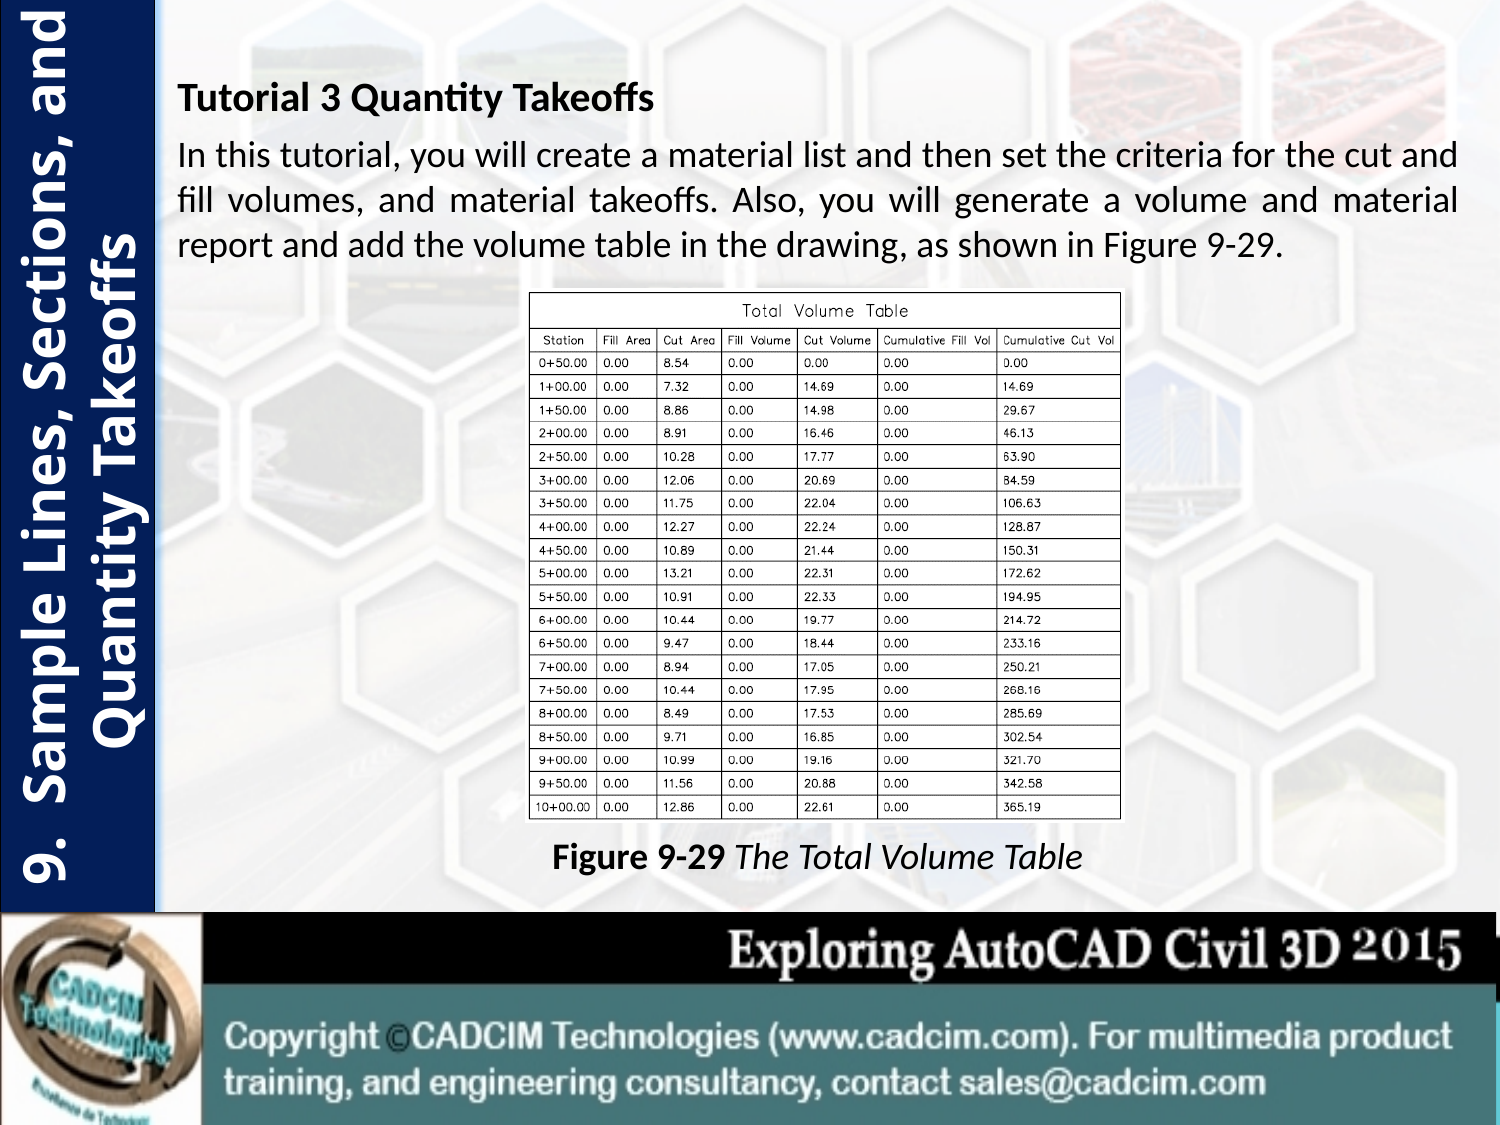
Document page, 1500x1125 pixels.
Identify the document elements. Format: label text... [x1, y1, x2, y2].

picture [0, 0, 1500, 1125]
text_box In this tutorial, you will create a material list and then set the criteria for the cut and fill volumes, and material takeoffs. Also, you will generate a volume and material report and add the volume table in the drawing, as shown in Figure 9-29. [162, 123, 1475, 273]
text_box Figure 9-29 The Total Volume Table [537, 824, 1125, 885]
text_box Tutorial 3 Quantity Takeoffs [162, 62, 913, 123]
